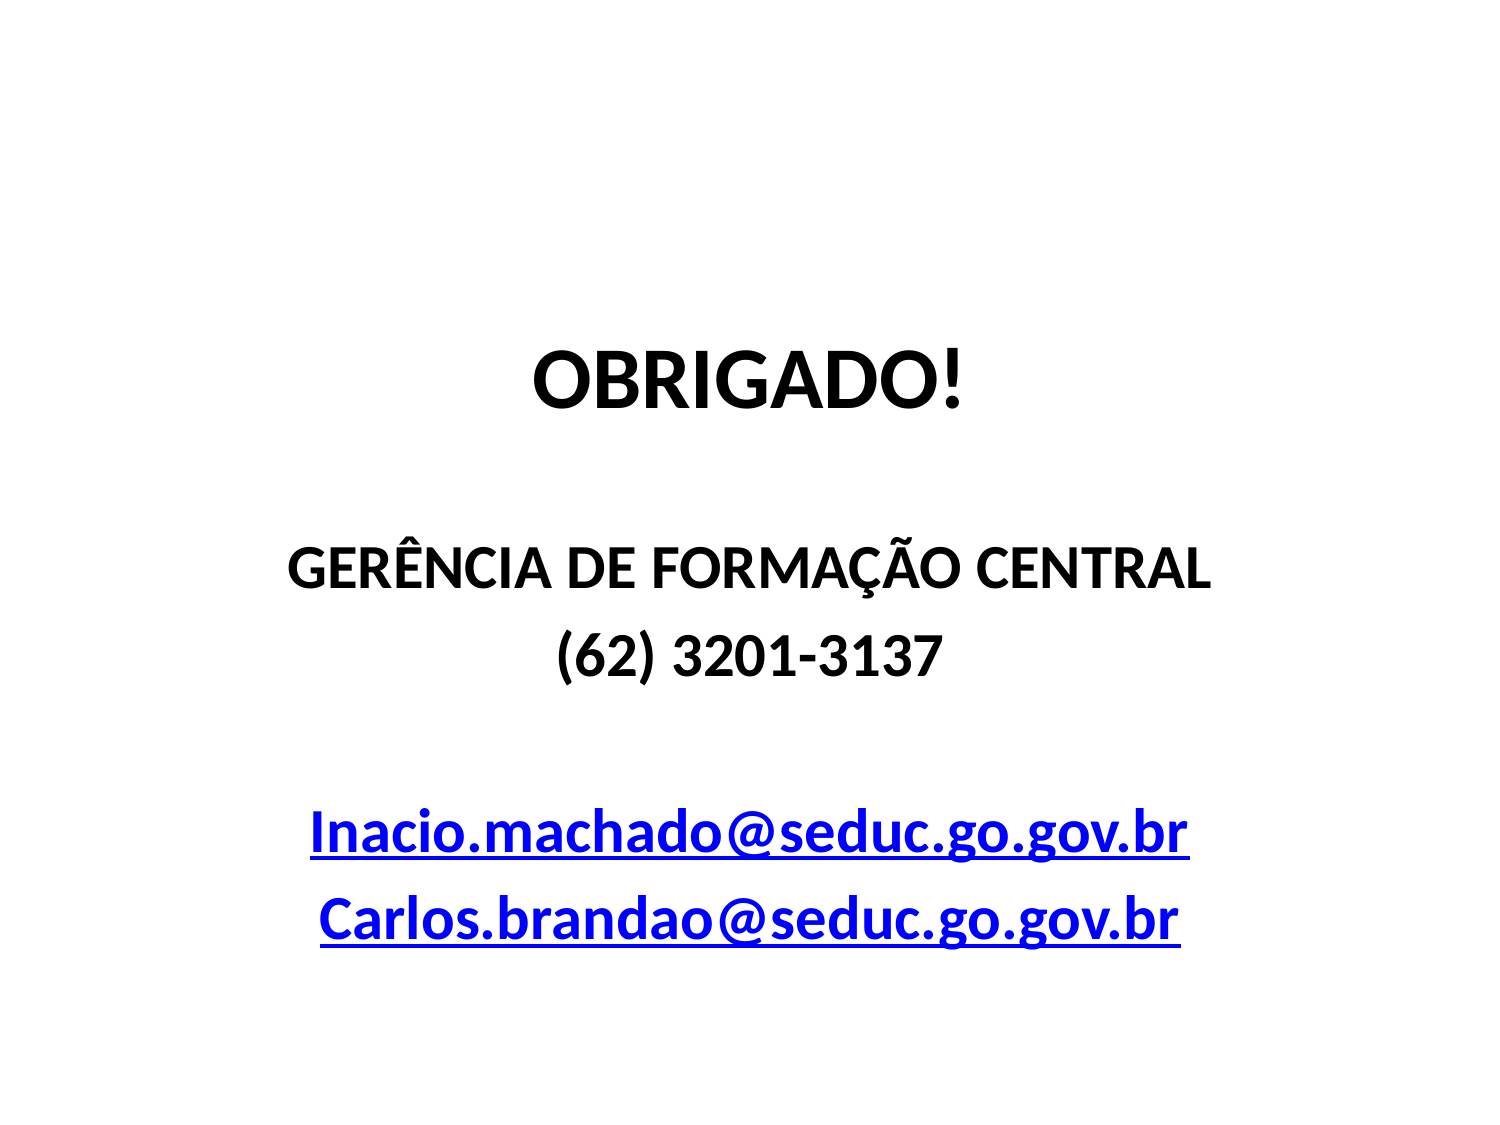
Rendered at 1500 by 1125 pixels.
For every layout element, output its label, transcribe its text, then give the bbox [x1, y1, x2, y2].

list OBRIGADO! GERÊNCIA DE FORMAÇÃO CENTRAL (62) 3201-3137 Inacio.machado@seduc.go.gov.br Carlos.brandao@seduc.go.gov.br [75, 219, 1425, 963]
